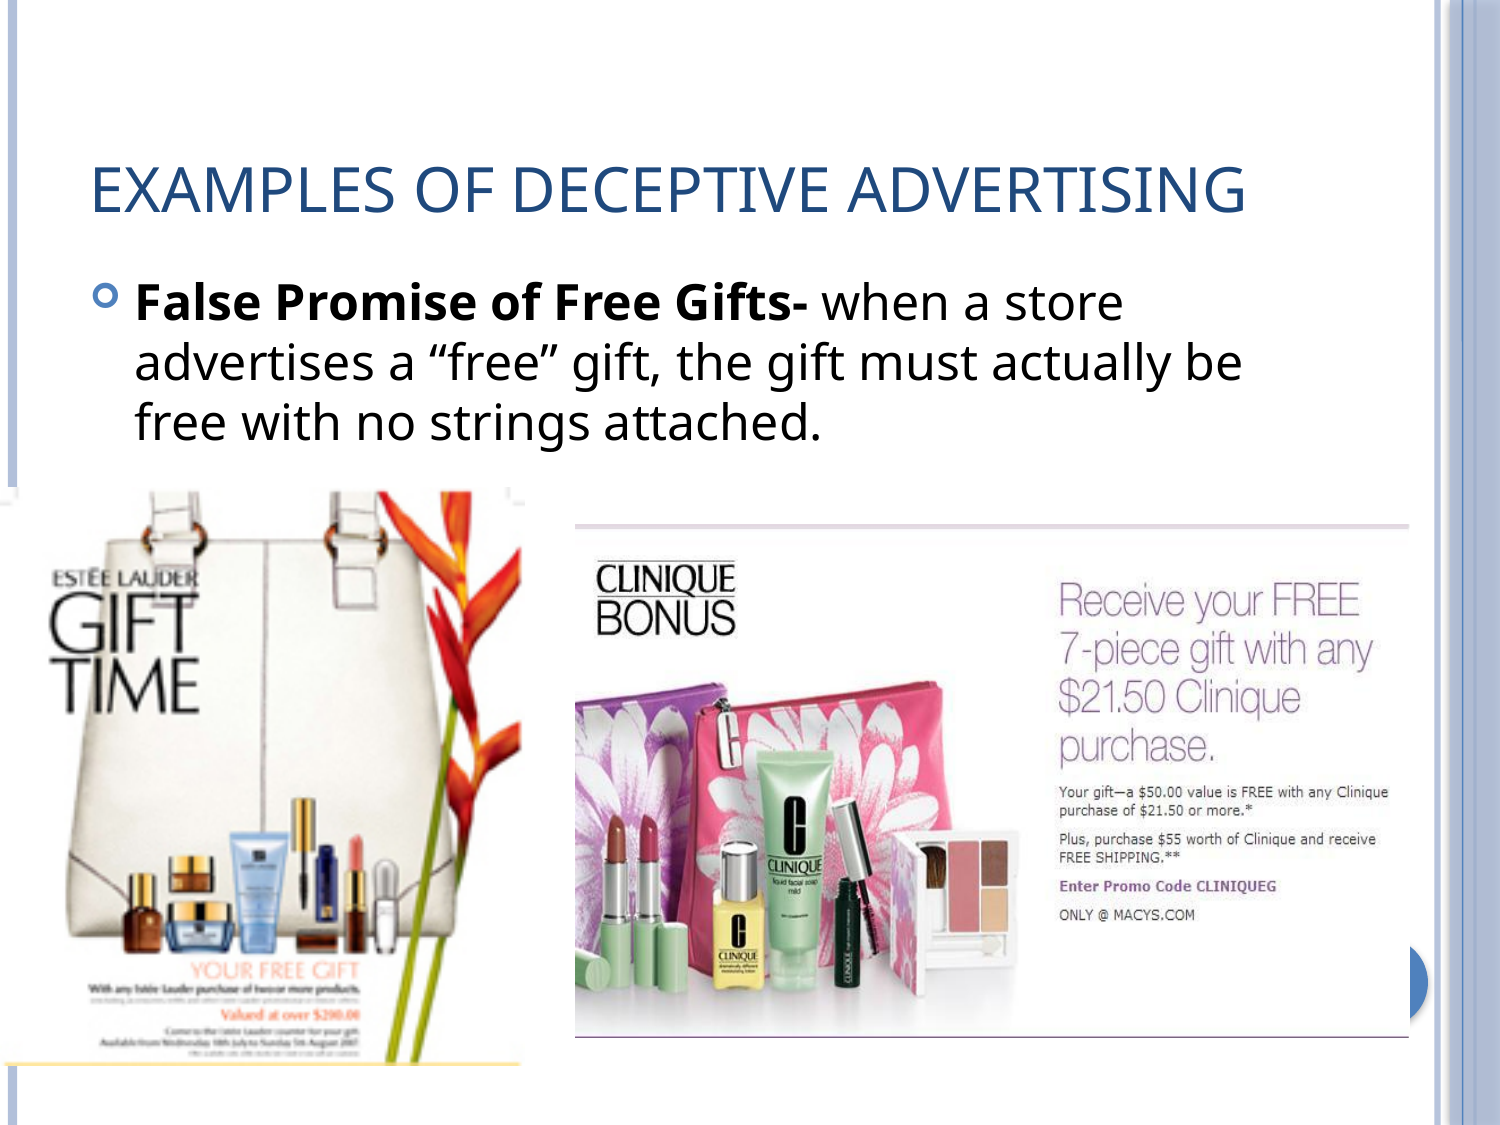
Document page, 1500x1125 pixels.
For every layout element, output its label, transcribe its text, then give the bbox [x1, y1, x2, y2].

list False Promise of Free Gifts- when a store advertises a “free” gift, the gift must actually be free with no strings attached. [75, 262, 1300, 1062]
picture [574, 524, 1411, 1038]
title Examples of Deceptive Advertising [75, 45, 1300, 233]
picture [0, 486, 526, 1066]
